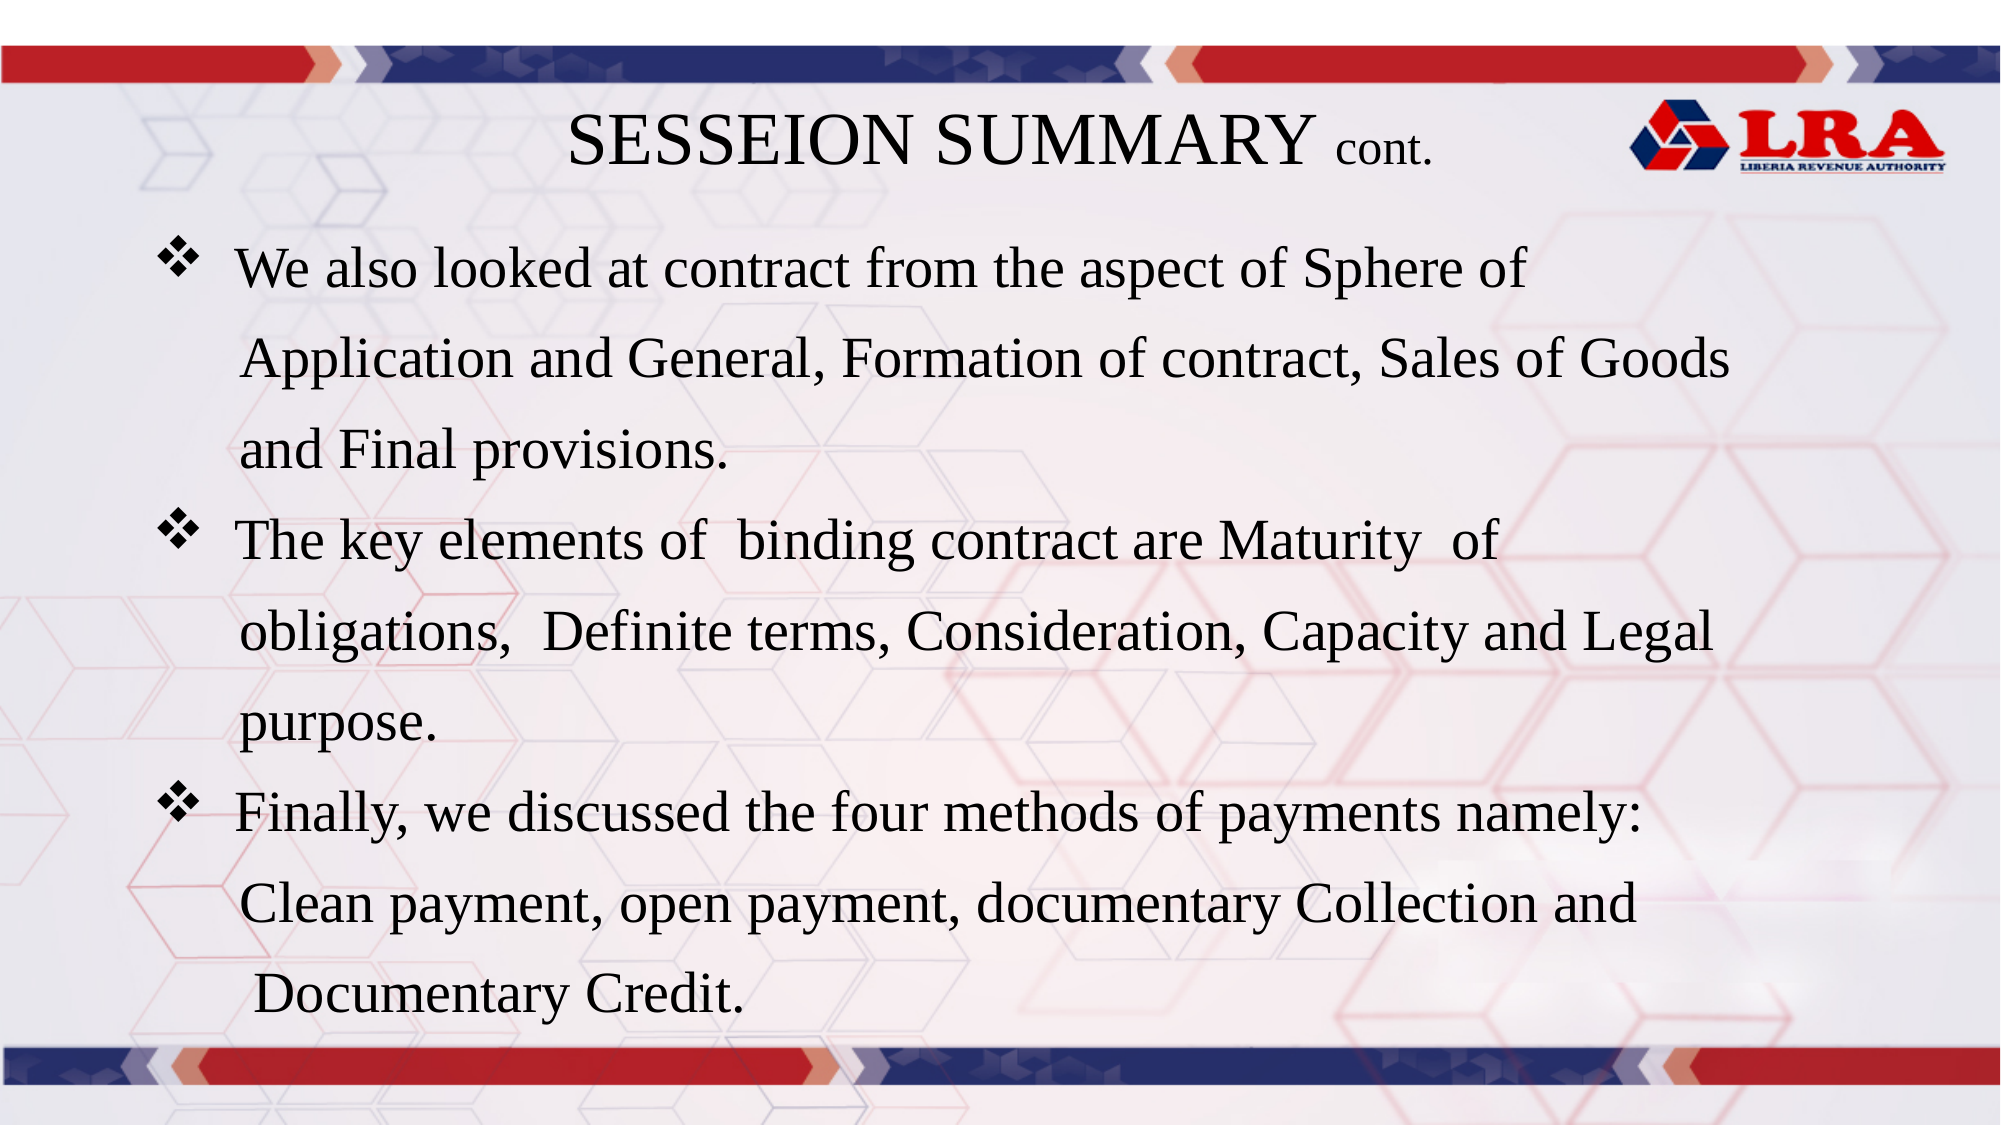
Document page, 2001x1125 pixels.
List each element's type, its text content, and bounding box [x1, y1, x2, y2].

picture [0, 0, 2001, 1125]
title SESSEION SUMMARY cont. [137, 59, 1863, 221]
list We also looked at contract from the aspect of Sphere of Application and General, Formation of contract, Sales of Goods and Final provisions. The key elements of binding contract are Maturity of obligations, Definite terms, Consideration, Capacity and Legal purpose. Finally, we discussed the four methods of payments namely: Clean payment, open payment, documentary Collection and Documentary Credit. [137, 221, 1863, 1082]
